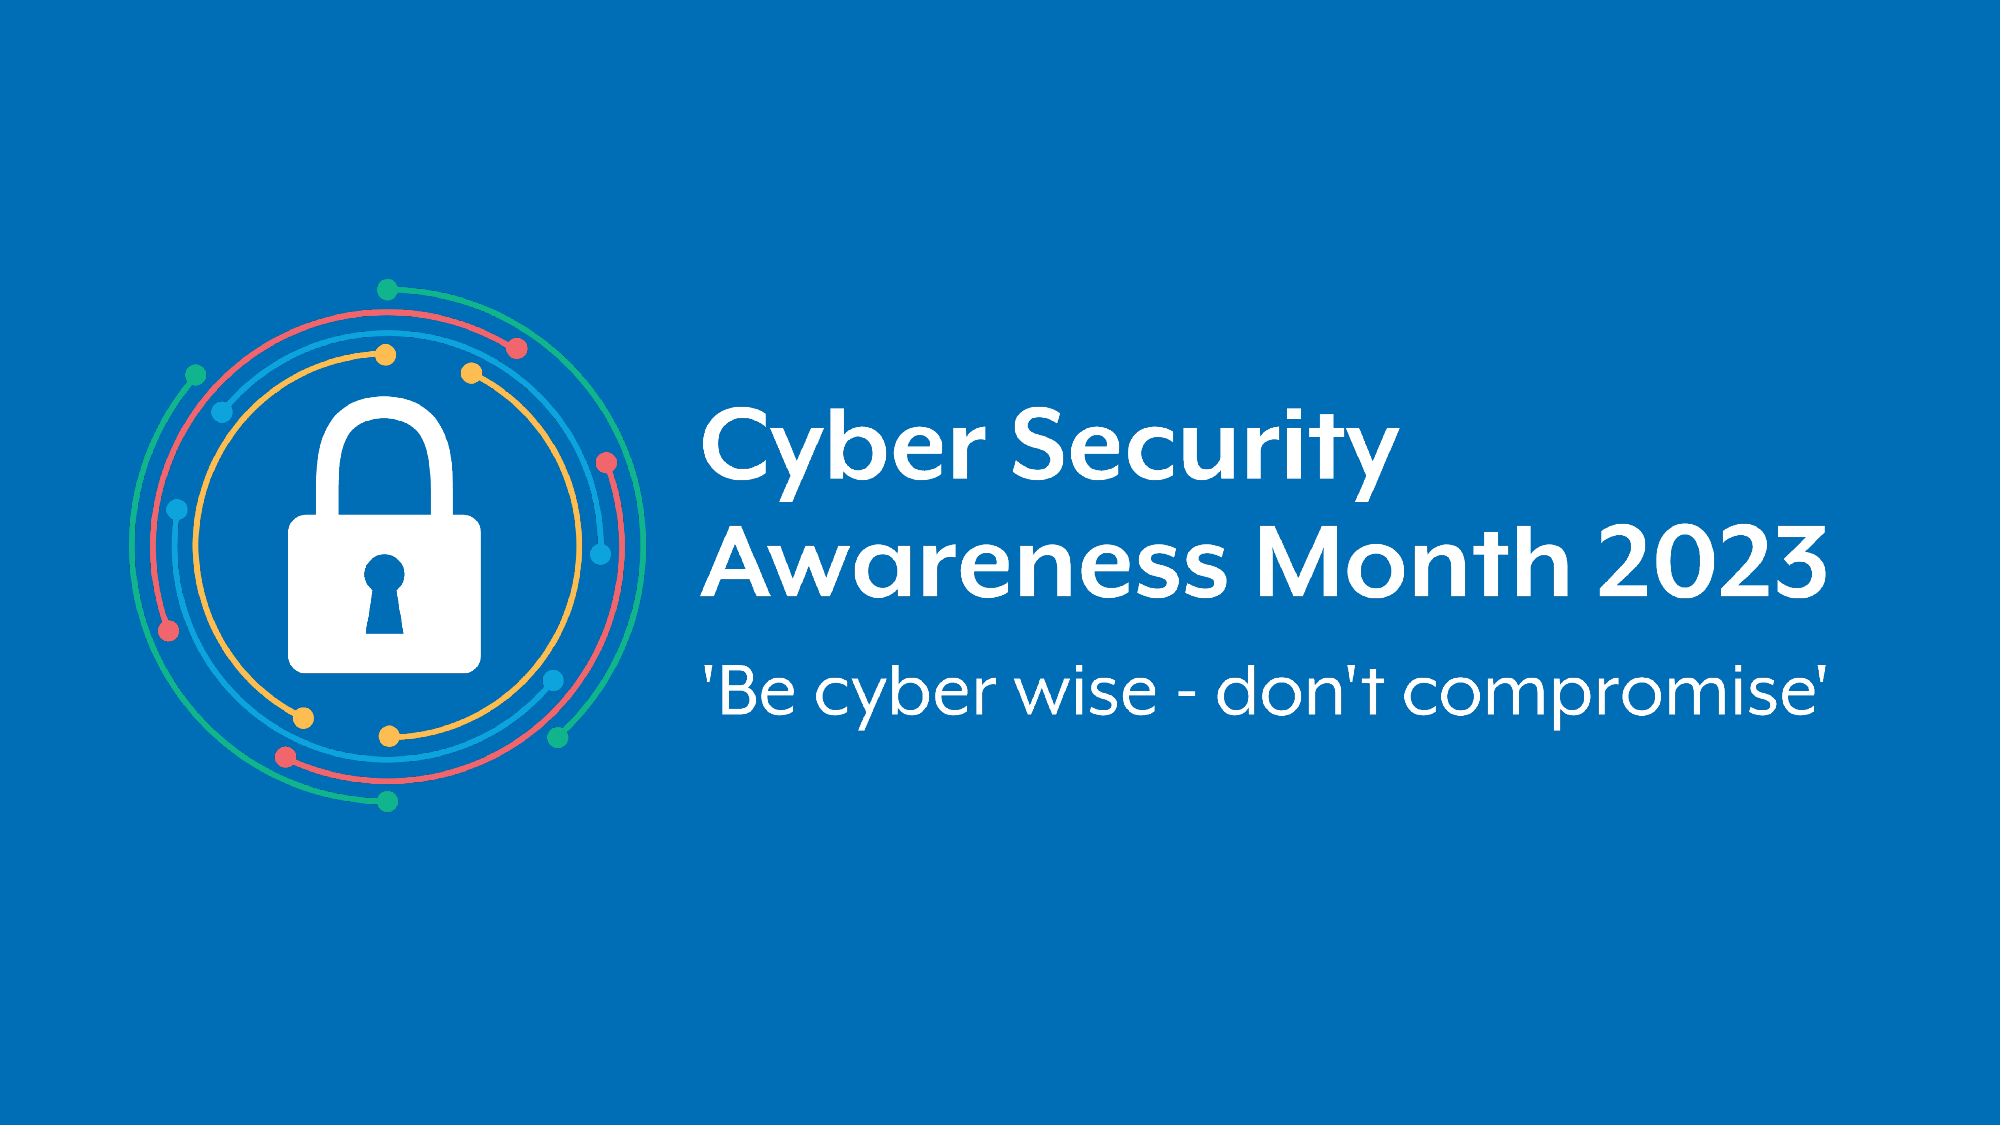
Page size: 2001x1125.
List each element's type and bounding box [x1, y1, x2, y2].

picture [0, 192, 2001, 909]
